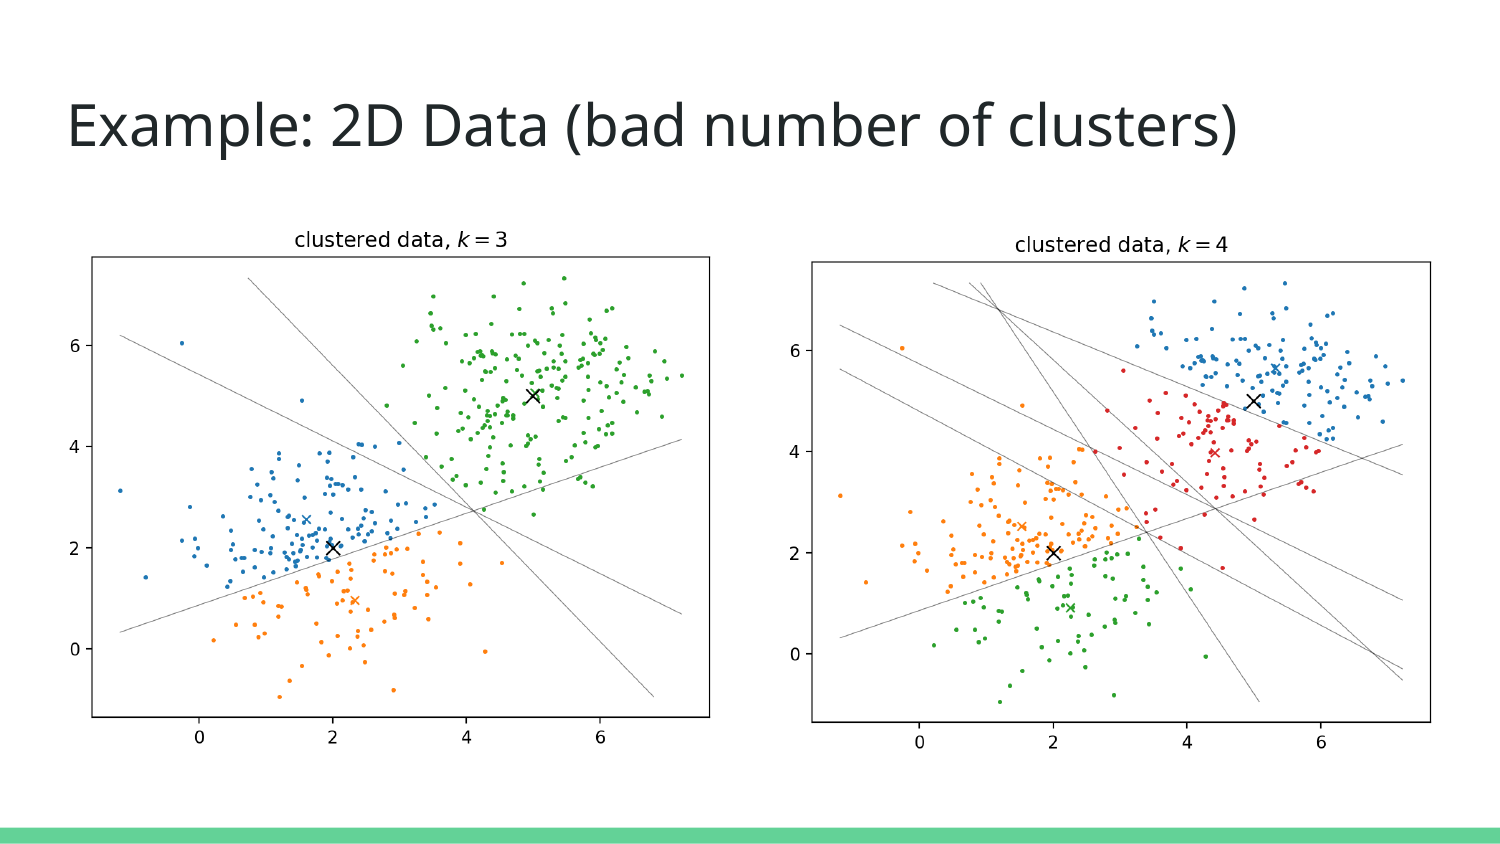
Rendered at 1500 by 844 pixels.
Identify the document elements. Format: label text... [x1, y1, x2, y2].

title Example: 2D Data (bad number of clusters) [51, 72, 1449, 167]
picture [0, 184, 1500, 789]
